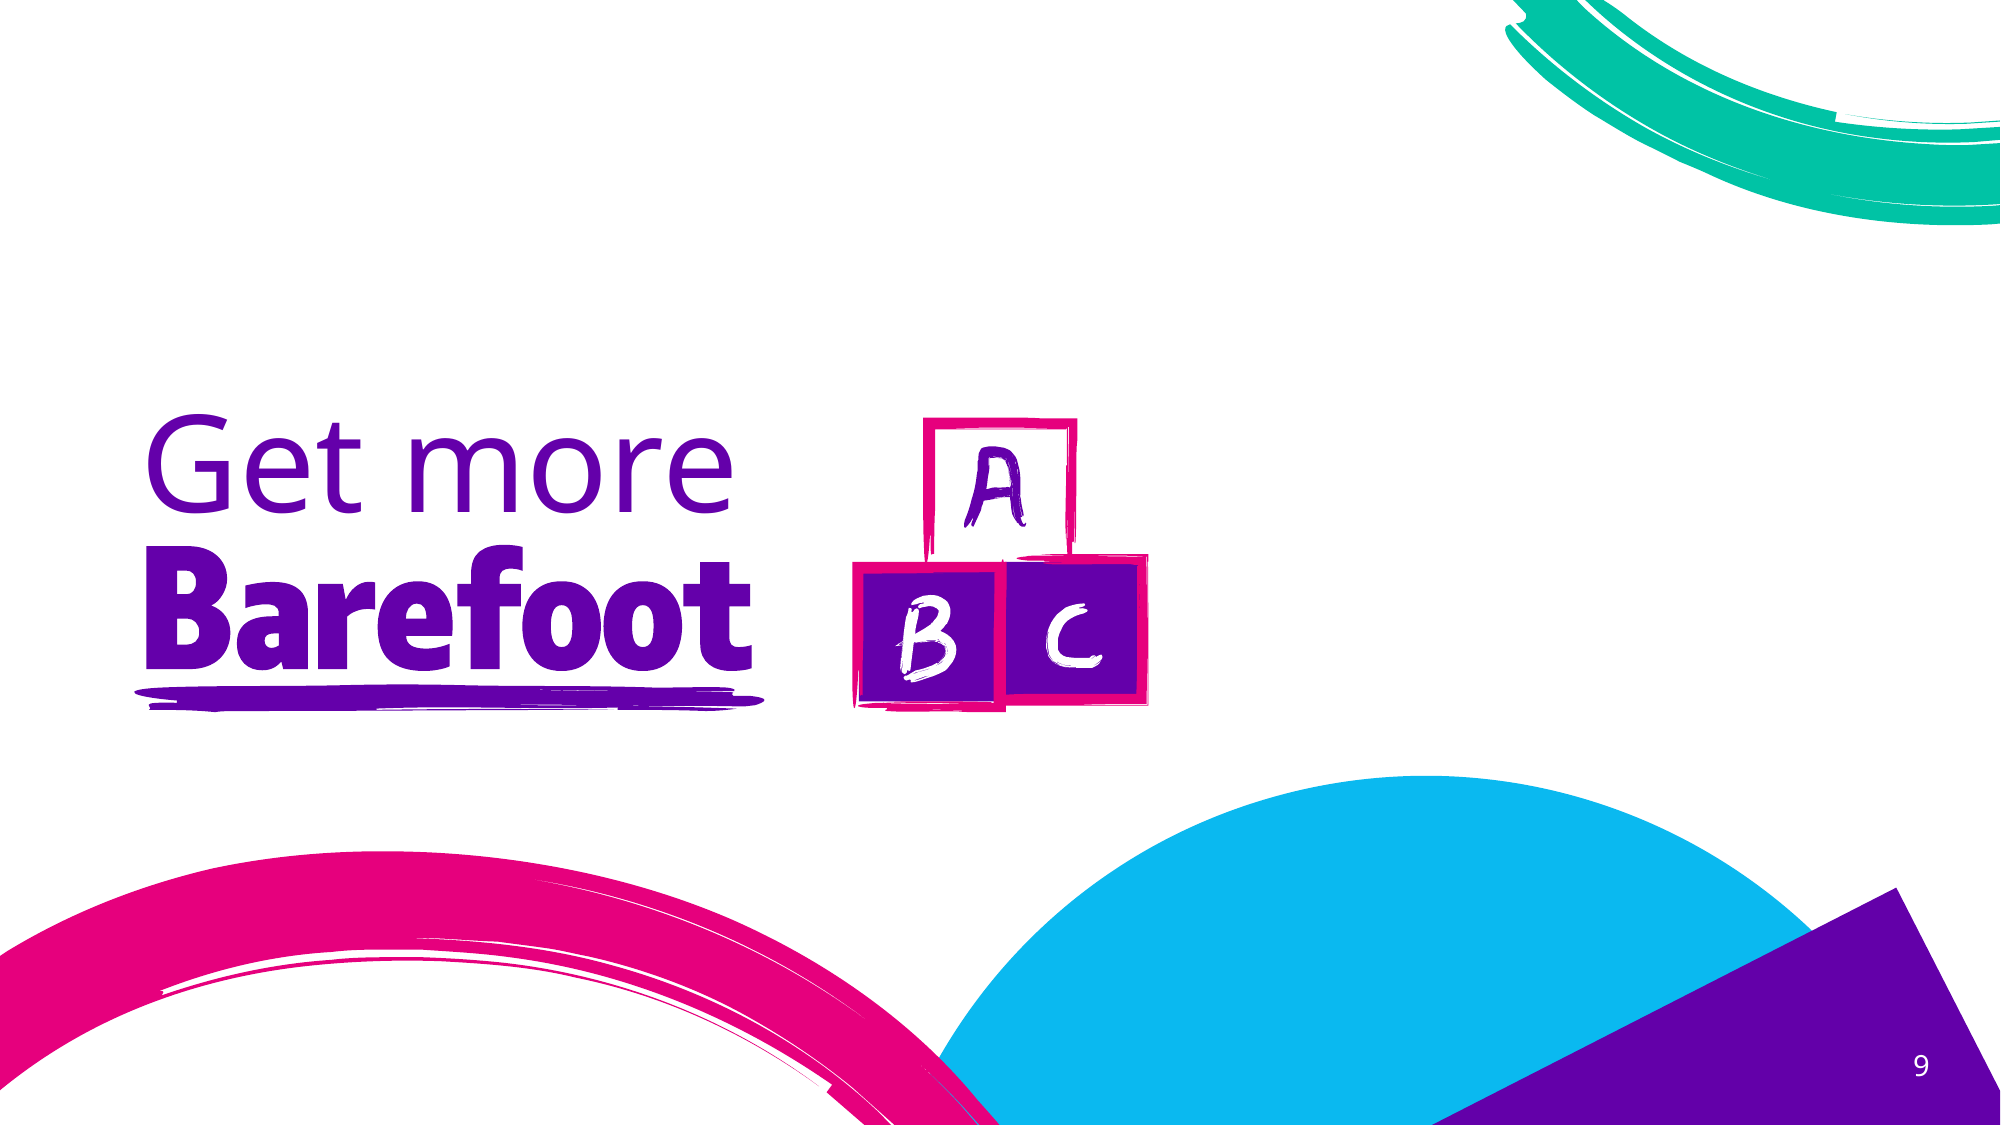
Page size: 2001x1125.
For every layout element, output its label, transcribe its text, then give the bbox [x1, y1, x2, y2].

slide_number 9 [1673, 1037, 1945, 1097]
list Get more [125, 387, 843, 569]
